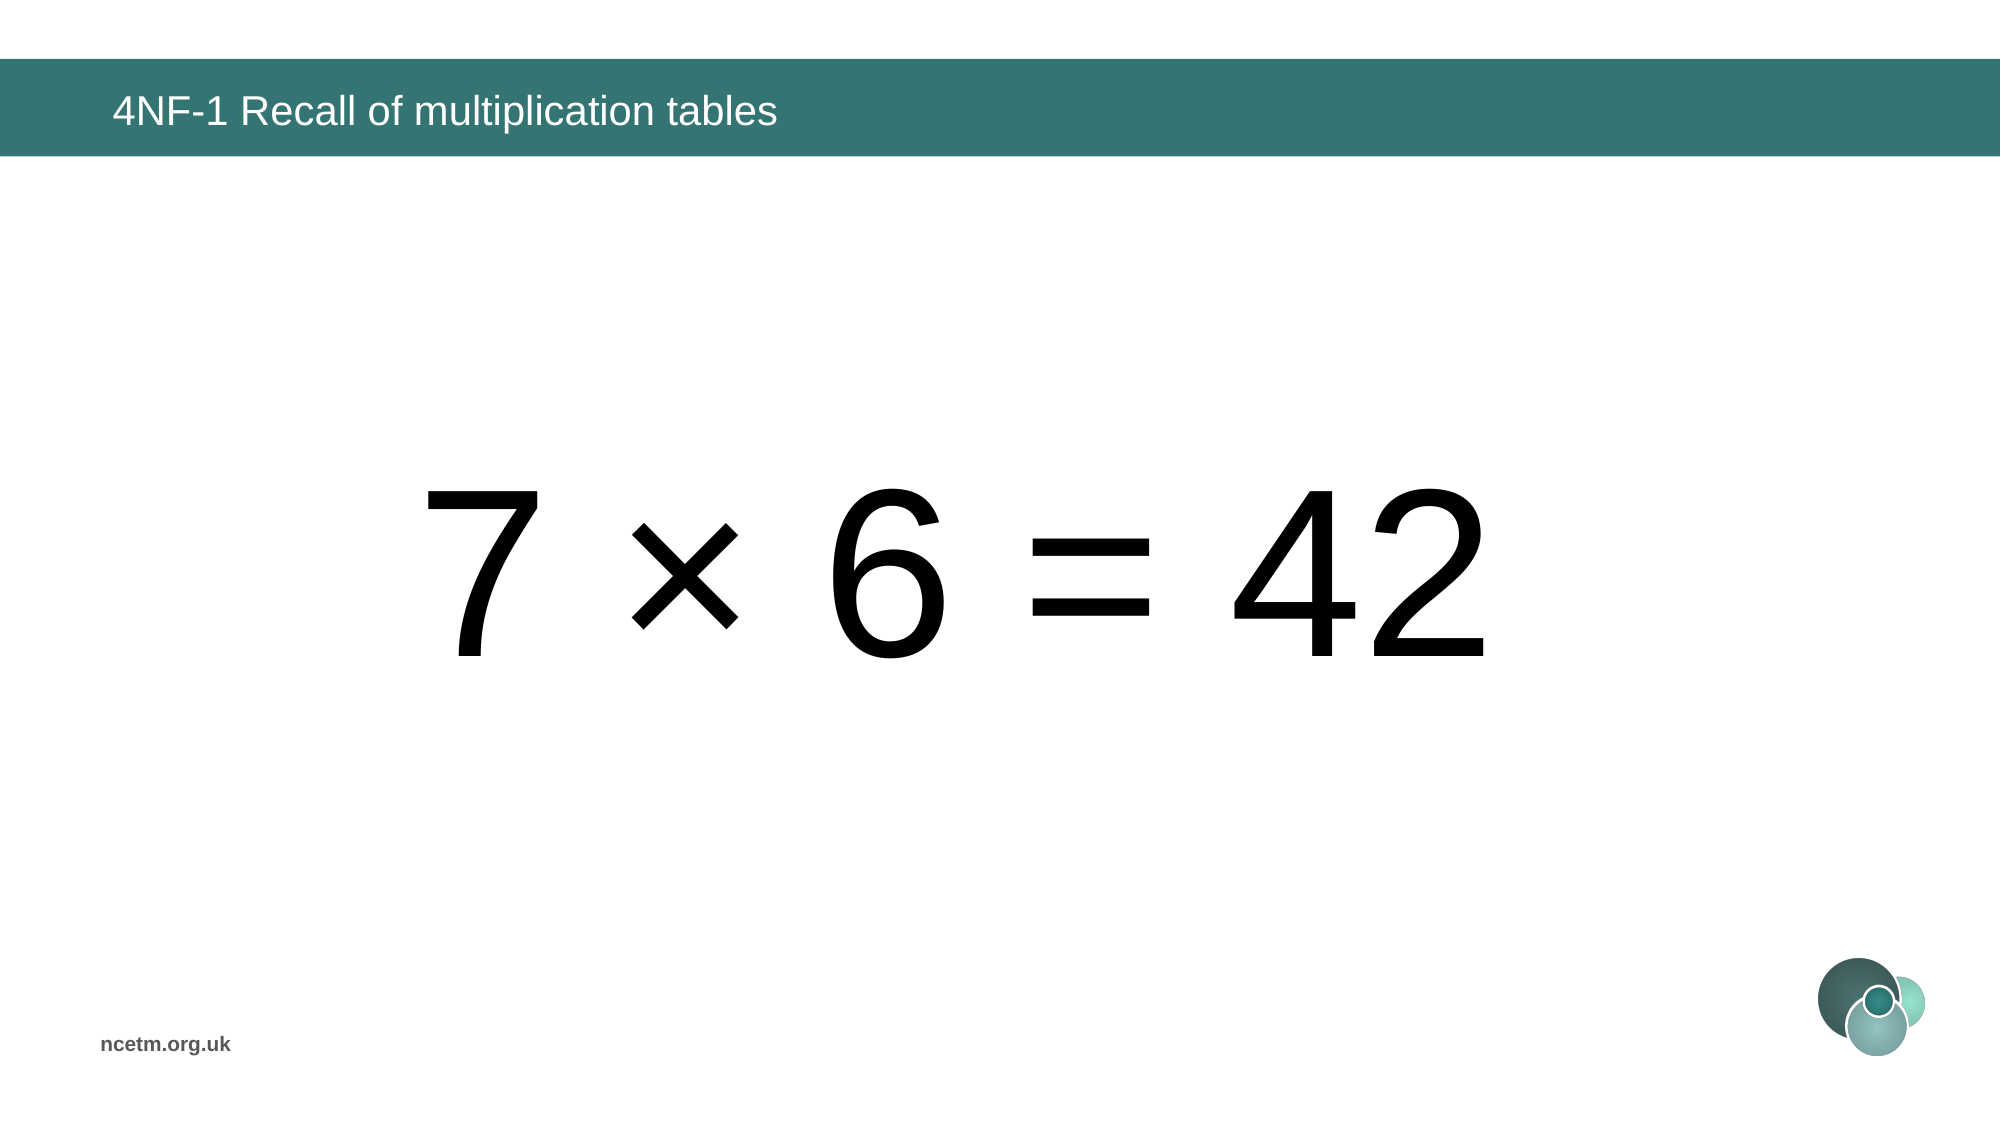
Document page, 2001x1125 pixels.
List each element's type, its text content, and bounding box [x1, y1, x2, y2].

title 4NF-1 Recall of multiplication tables [97, 76, 1945, 147]
text_box 42 [1214, 409, 1511, 712]
text_box 7 × 6 = [401, 409, 1214, 712]
picture [1818, 958, 1925, 1056]
